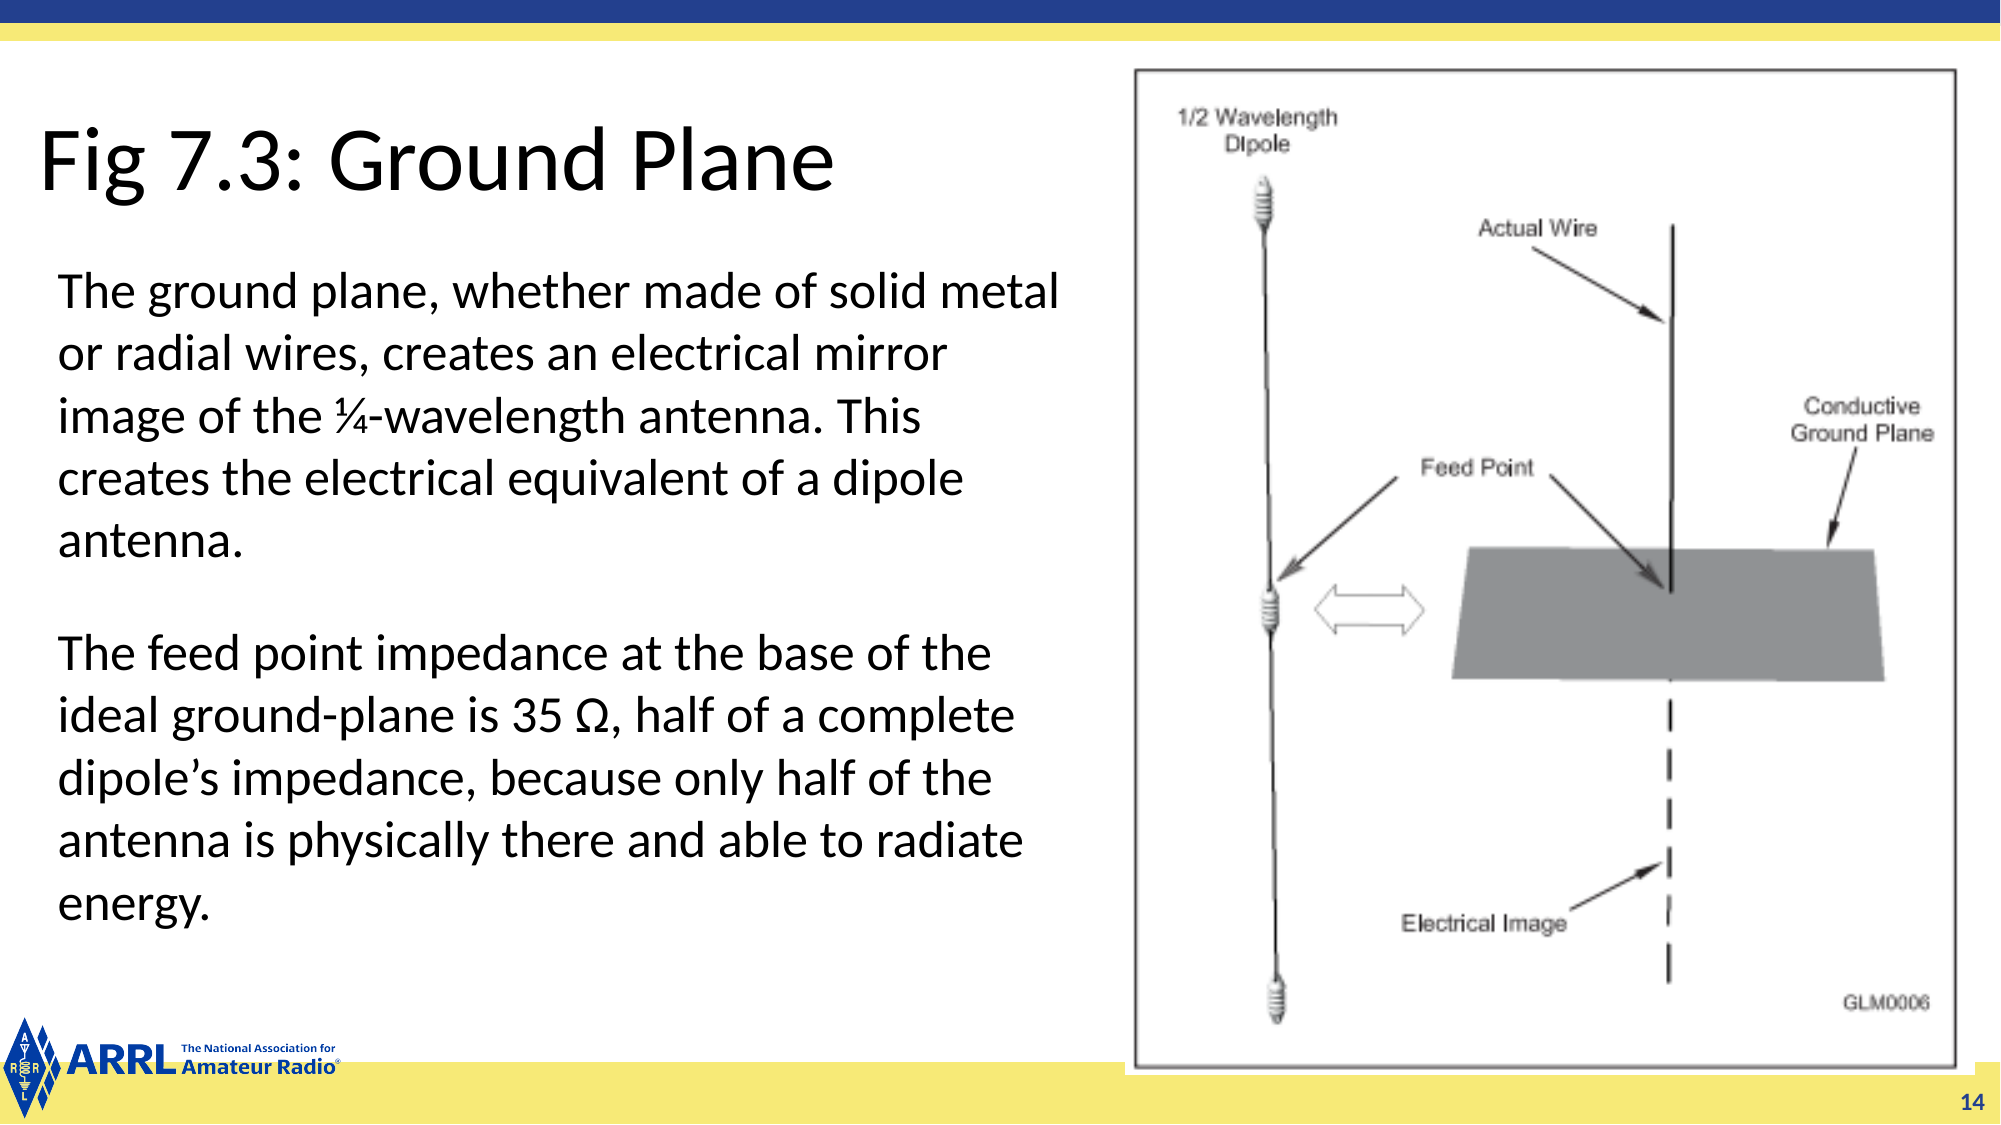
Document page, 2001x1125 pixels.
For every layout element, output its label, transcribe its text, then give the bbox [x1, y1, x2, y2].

title Fig 7.3: Ground Plane [24, 89, 948, 233]
picture [1, 1015, 342, 1121]
text_box The ground plane, whether made of solid metal or radial wires, creates an electrical mirror image of the 1⁄4-wavelength antenna. This creates the electrical equivalent of a dipole antenna. The feed point impedance at the base of the ideal ground-plane is 35 Ω, half of a complete dipole’s impedance, because only half of the antenna is physically there and able to radiate energy. [42, 248, 1081, 939]
picture [1124, 62, 1975, 1075]
